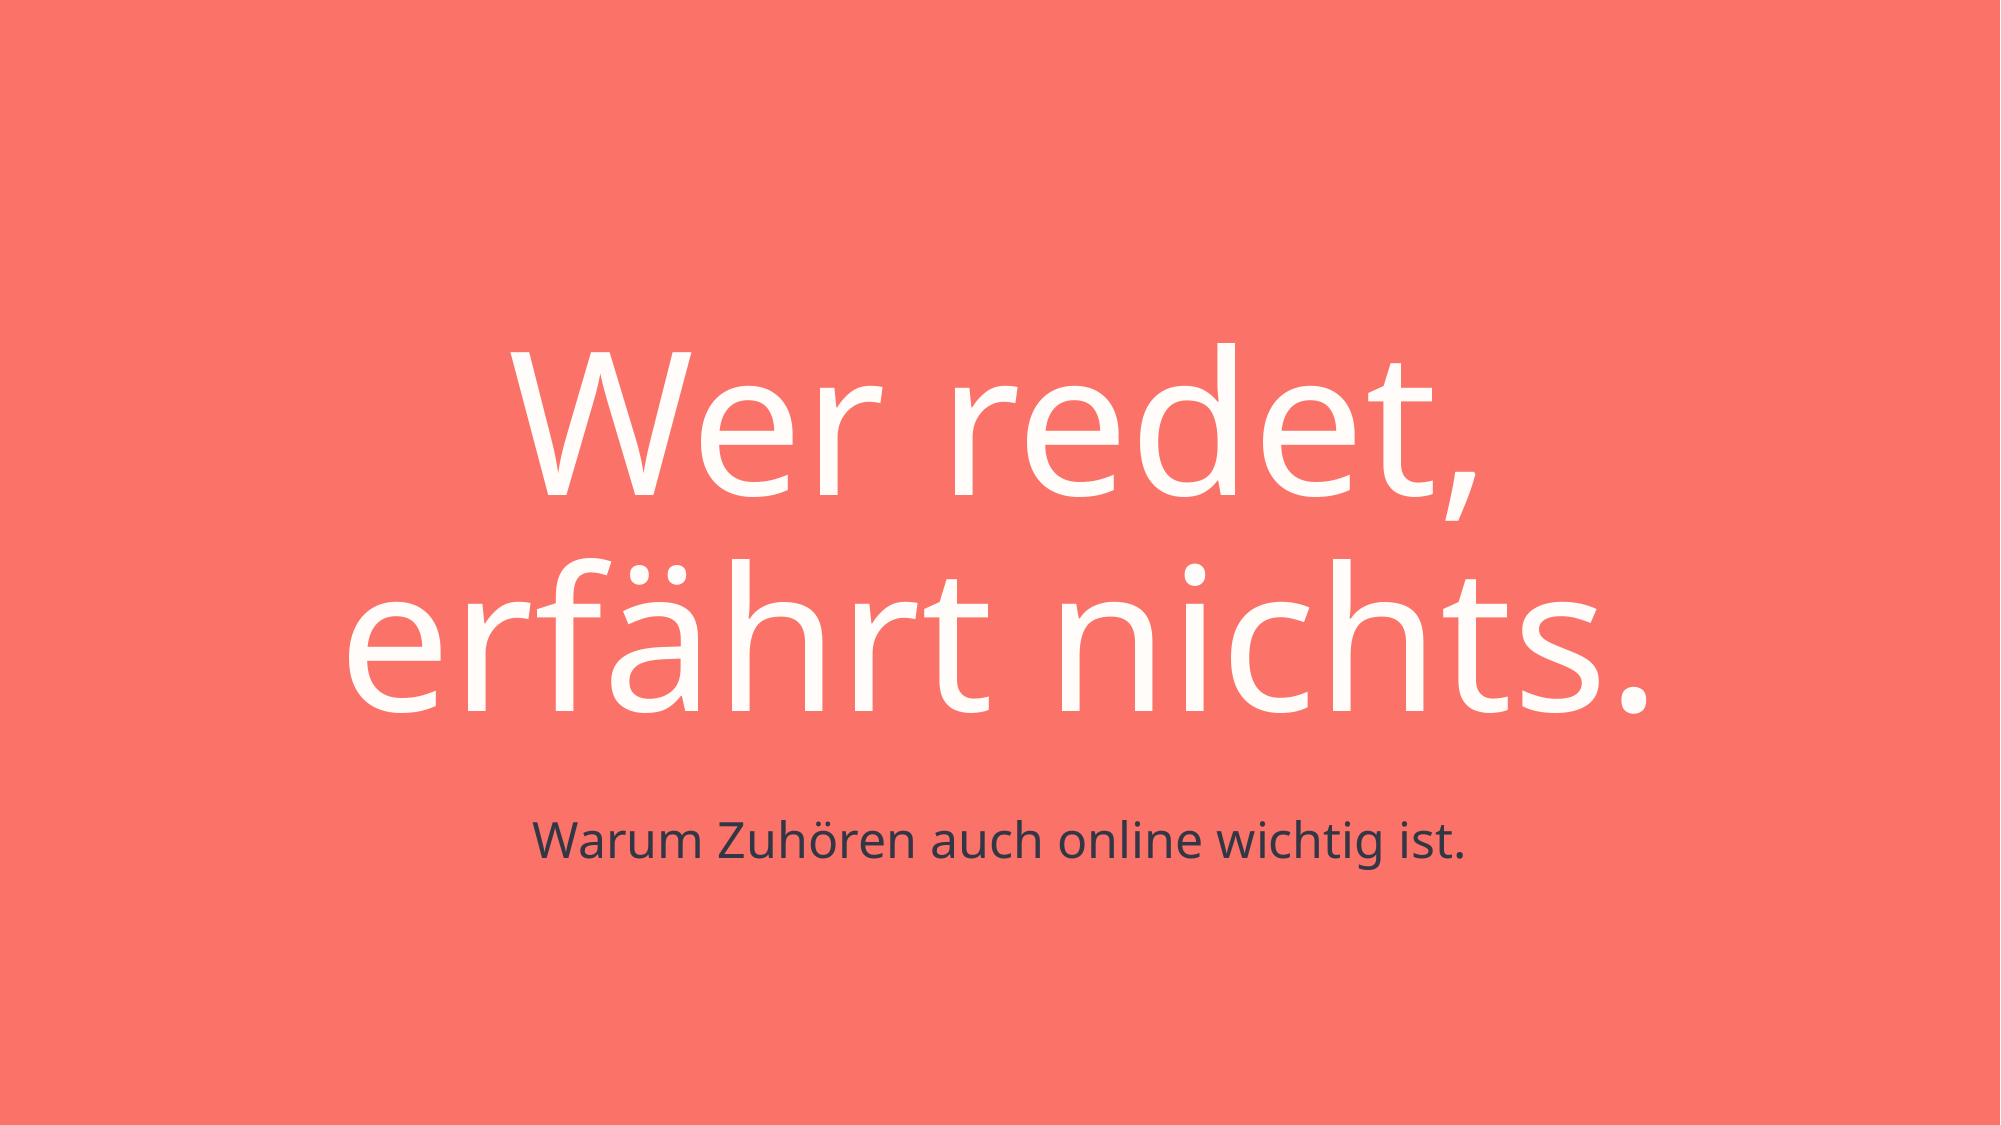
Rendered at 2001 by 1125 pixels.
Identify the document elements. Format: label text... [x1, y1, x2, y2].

subtitle Warum Zuhören auch online wichtig ist. [249, 808, 1750, 992]
title Wer redet, erfährt nichts. [249, 308, 1750, 763]
